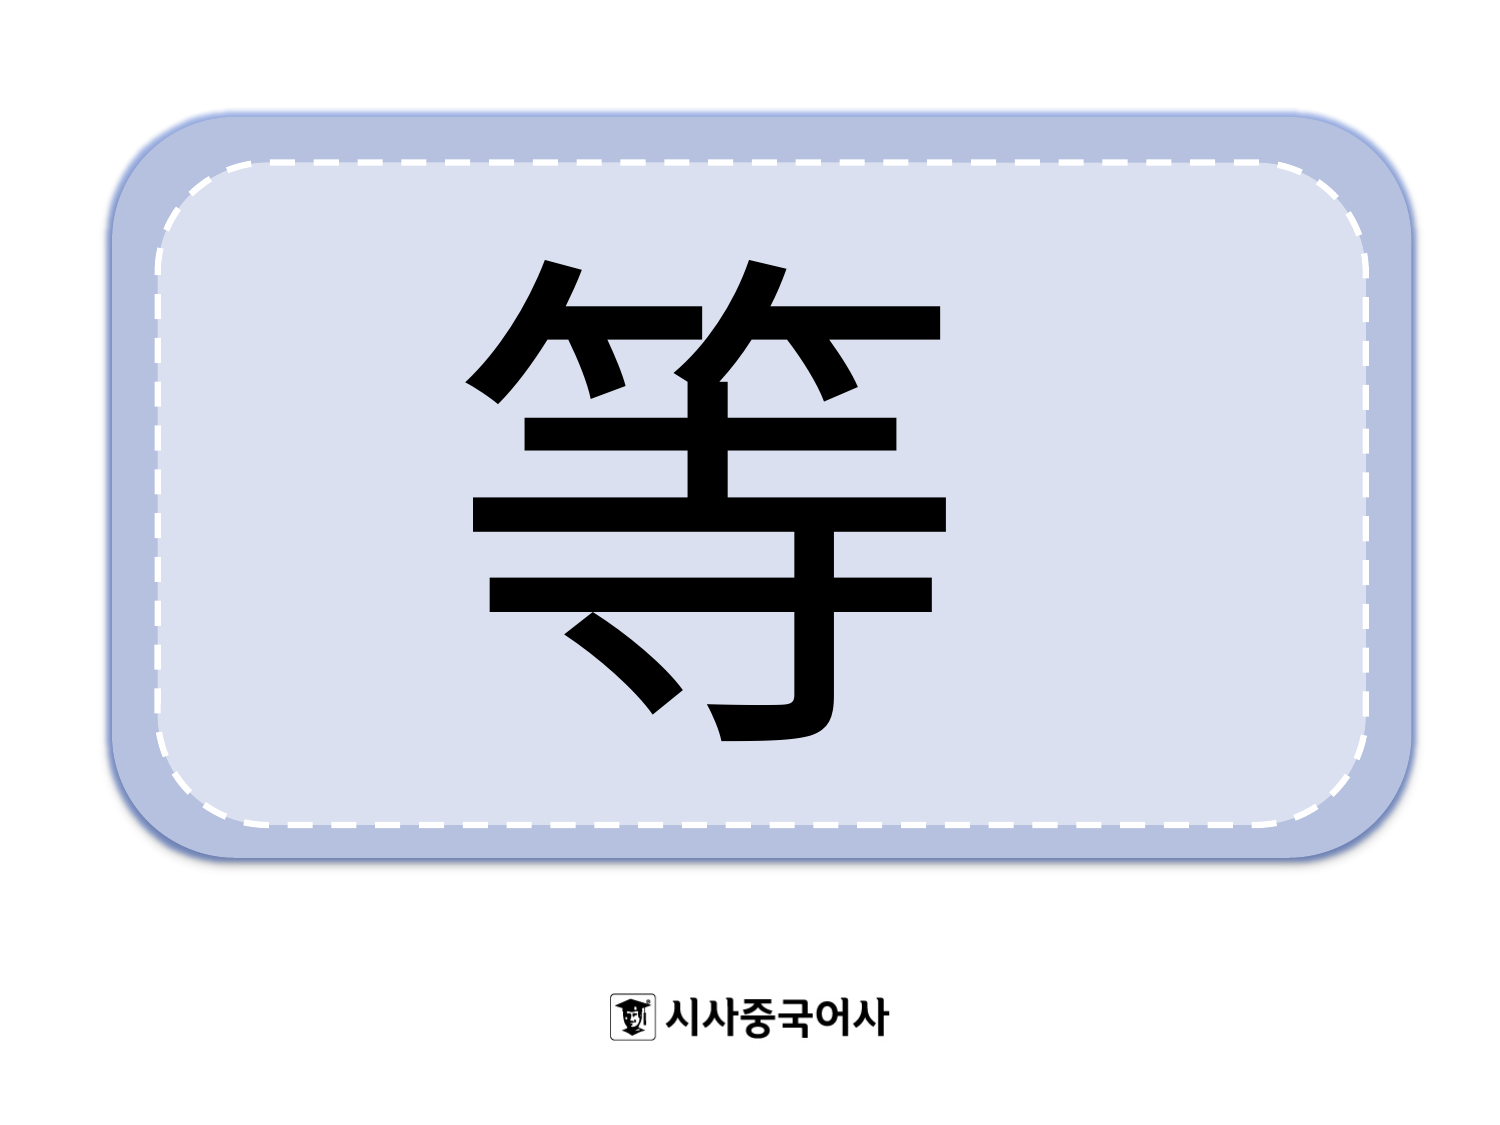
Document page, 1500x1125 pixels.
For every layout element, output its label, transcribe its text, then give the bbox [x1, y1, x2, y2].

picture [602, 987, 898, 1047]
text_box 等 [162, 160, 1371, 824]
